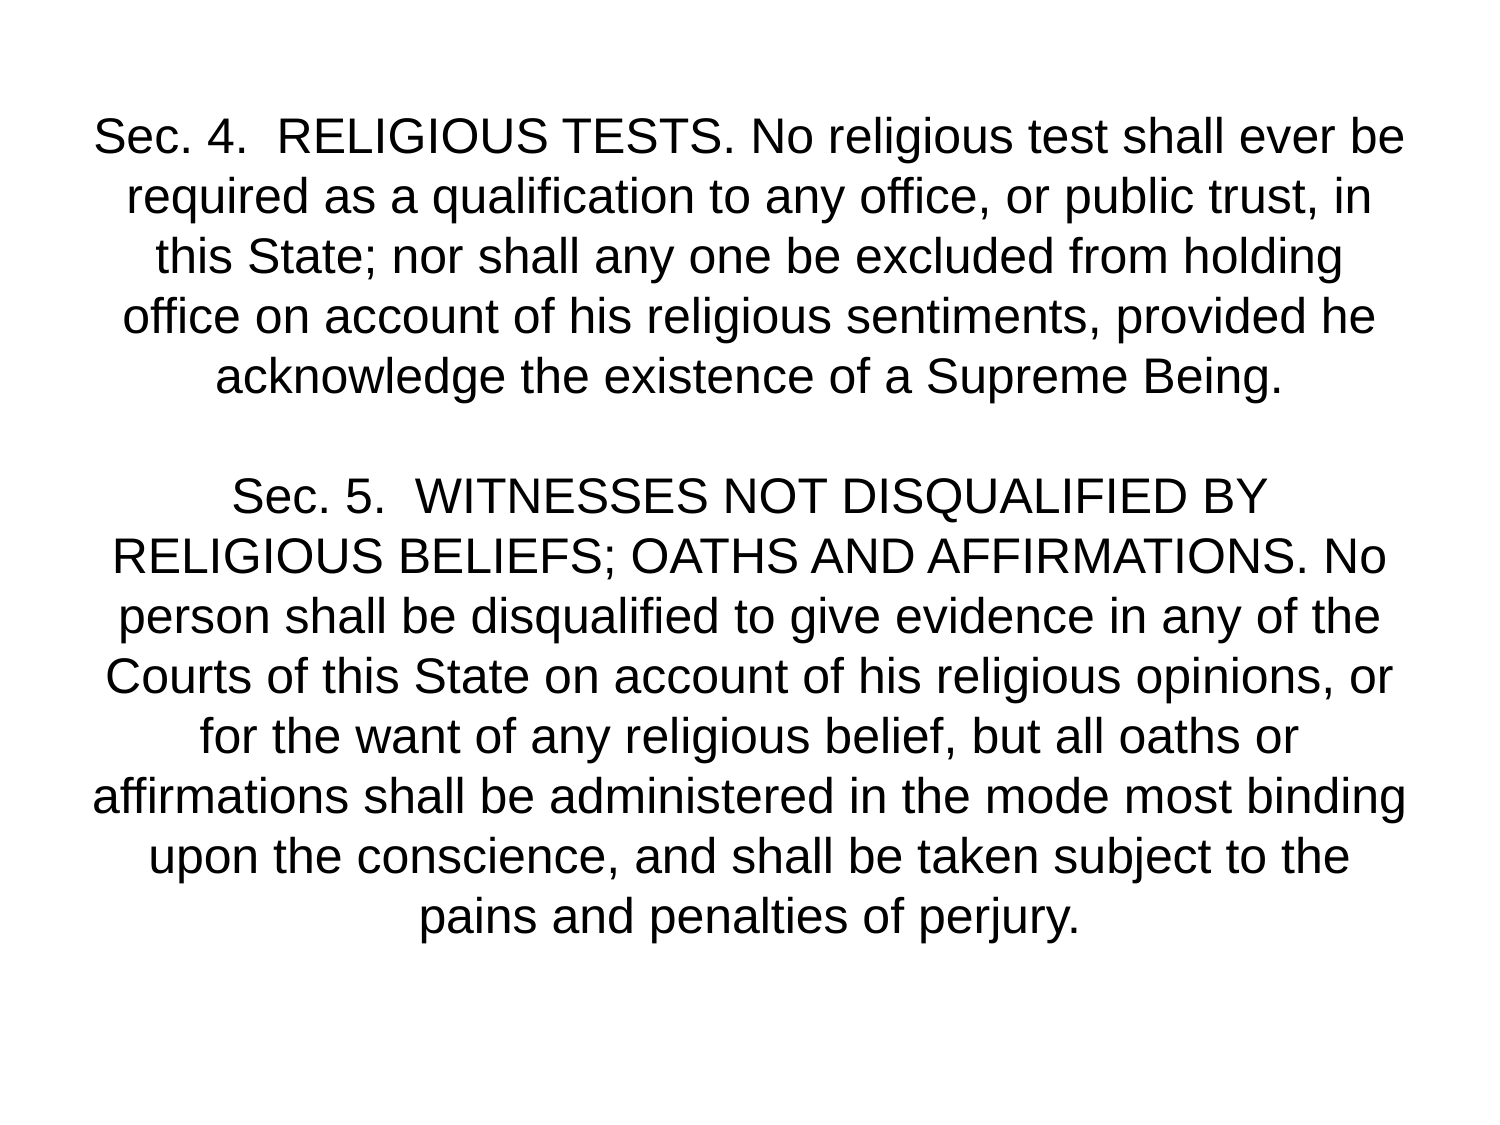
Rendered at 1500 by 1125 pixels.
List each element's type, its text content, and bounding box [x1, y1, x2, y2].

title Sec. 4. RELIGIOUS TESTS. No religious test shall ever be required as a qualification to any office, or public trust, in this State; nor shall any one be excluded from holding office on account of his religious sentiments, provided he acknowledge the existence of a Supreme Being. Sec. 5. WITNESSES NOT DISQUALIFIED BY RELIGIOUS BELIEFS; OATHS AND AFFIRMATIONS. No person shall be disqualified to give evidence in any of the Courts of this State on account of his religious opinions, or for the want of any religious belief, but all oaths or affirmations shall be administered in the mode most binding upon the conscience, and shall be taken subject to the pains and penalties of perjury. [74, 44, 1426, 1063]
